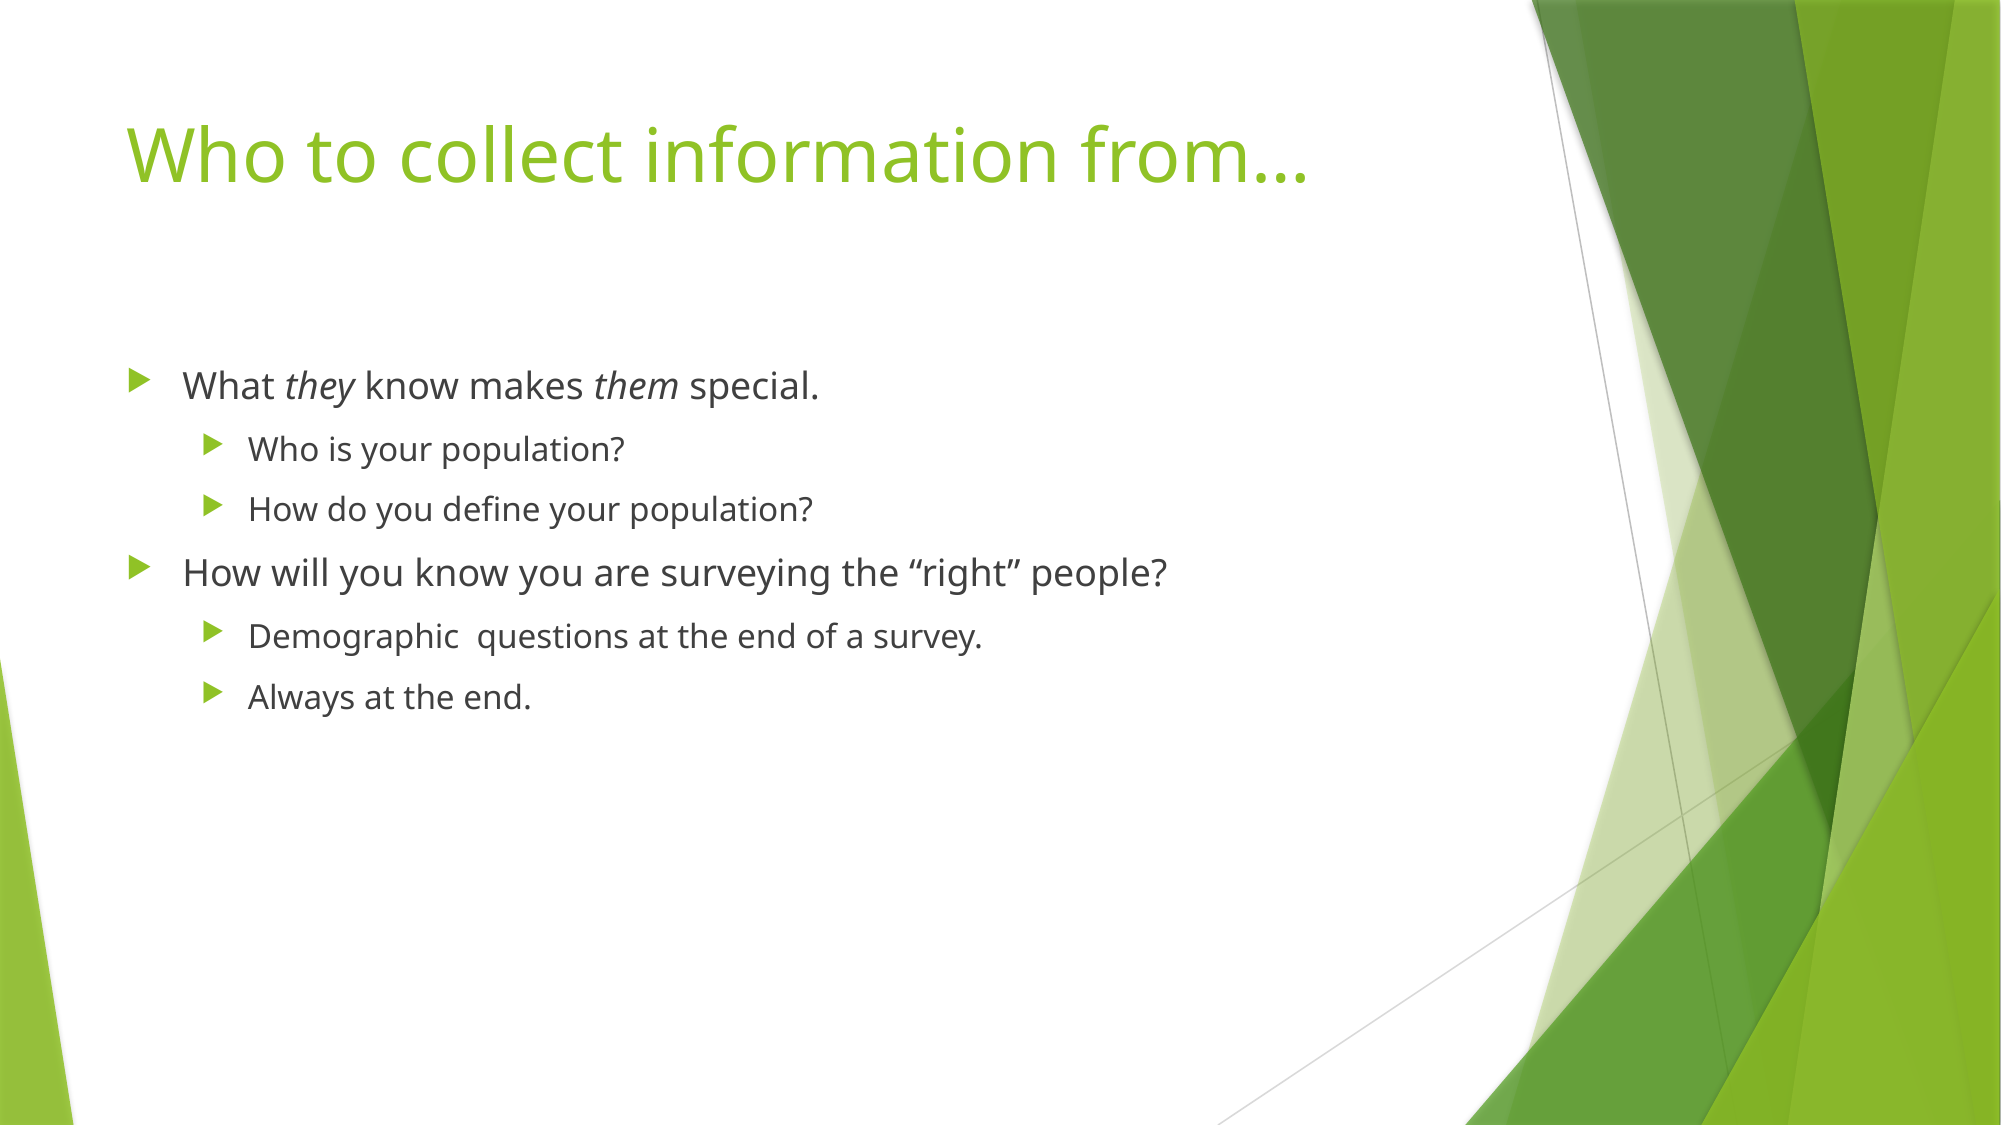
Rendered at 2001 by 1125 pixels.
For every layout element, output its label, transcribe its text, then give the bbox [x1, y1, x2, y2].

list What they know makes them special. Who is your population? How do you define your population? How will you know you are surveying the “right” people? Demographic questions at the end of a survey. Always at the end. [111, 354, 1522, 992]
title Who to collect information from… [111, 99, 1522, 317]
